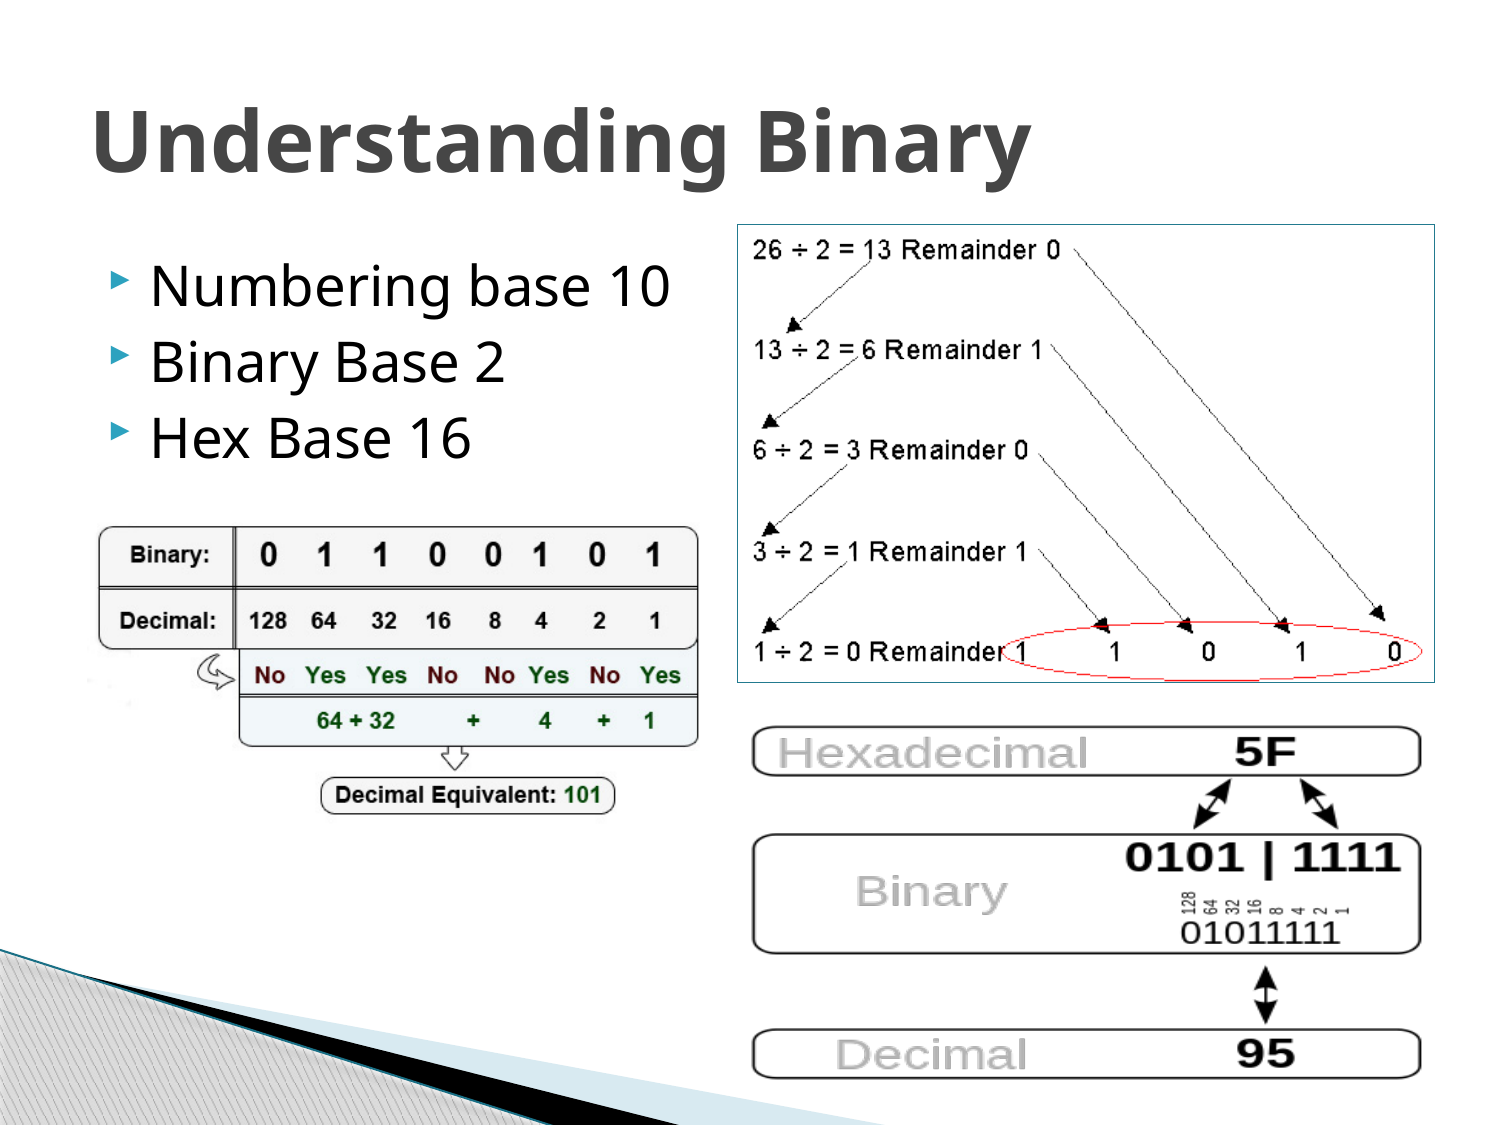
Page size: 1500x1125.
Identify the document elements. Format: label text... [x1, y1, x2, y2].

list Numbering base 10 Binary Base 2 Hex Base 16 [75, 243, 731, 525]
picture [87, 512, 705, 826]
title Understanding Binary [75, 45, 1425, 233]
picture [737, 224, 1435, 683]
picture [749, 724, 1426, 1081]
